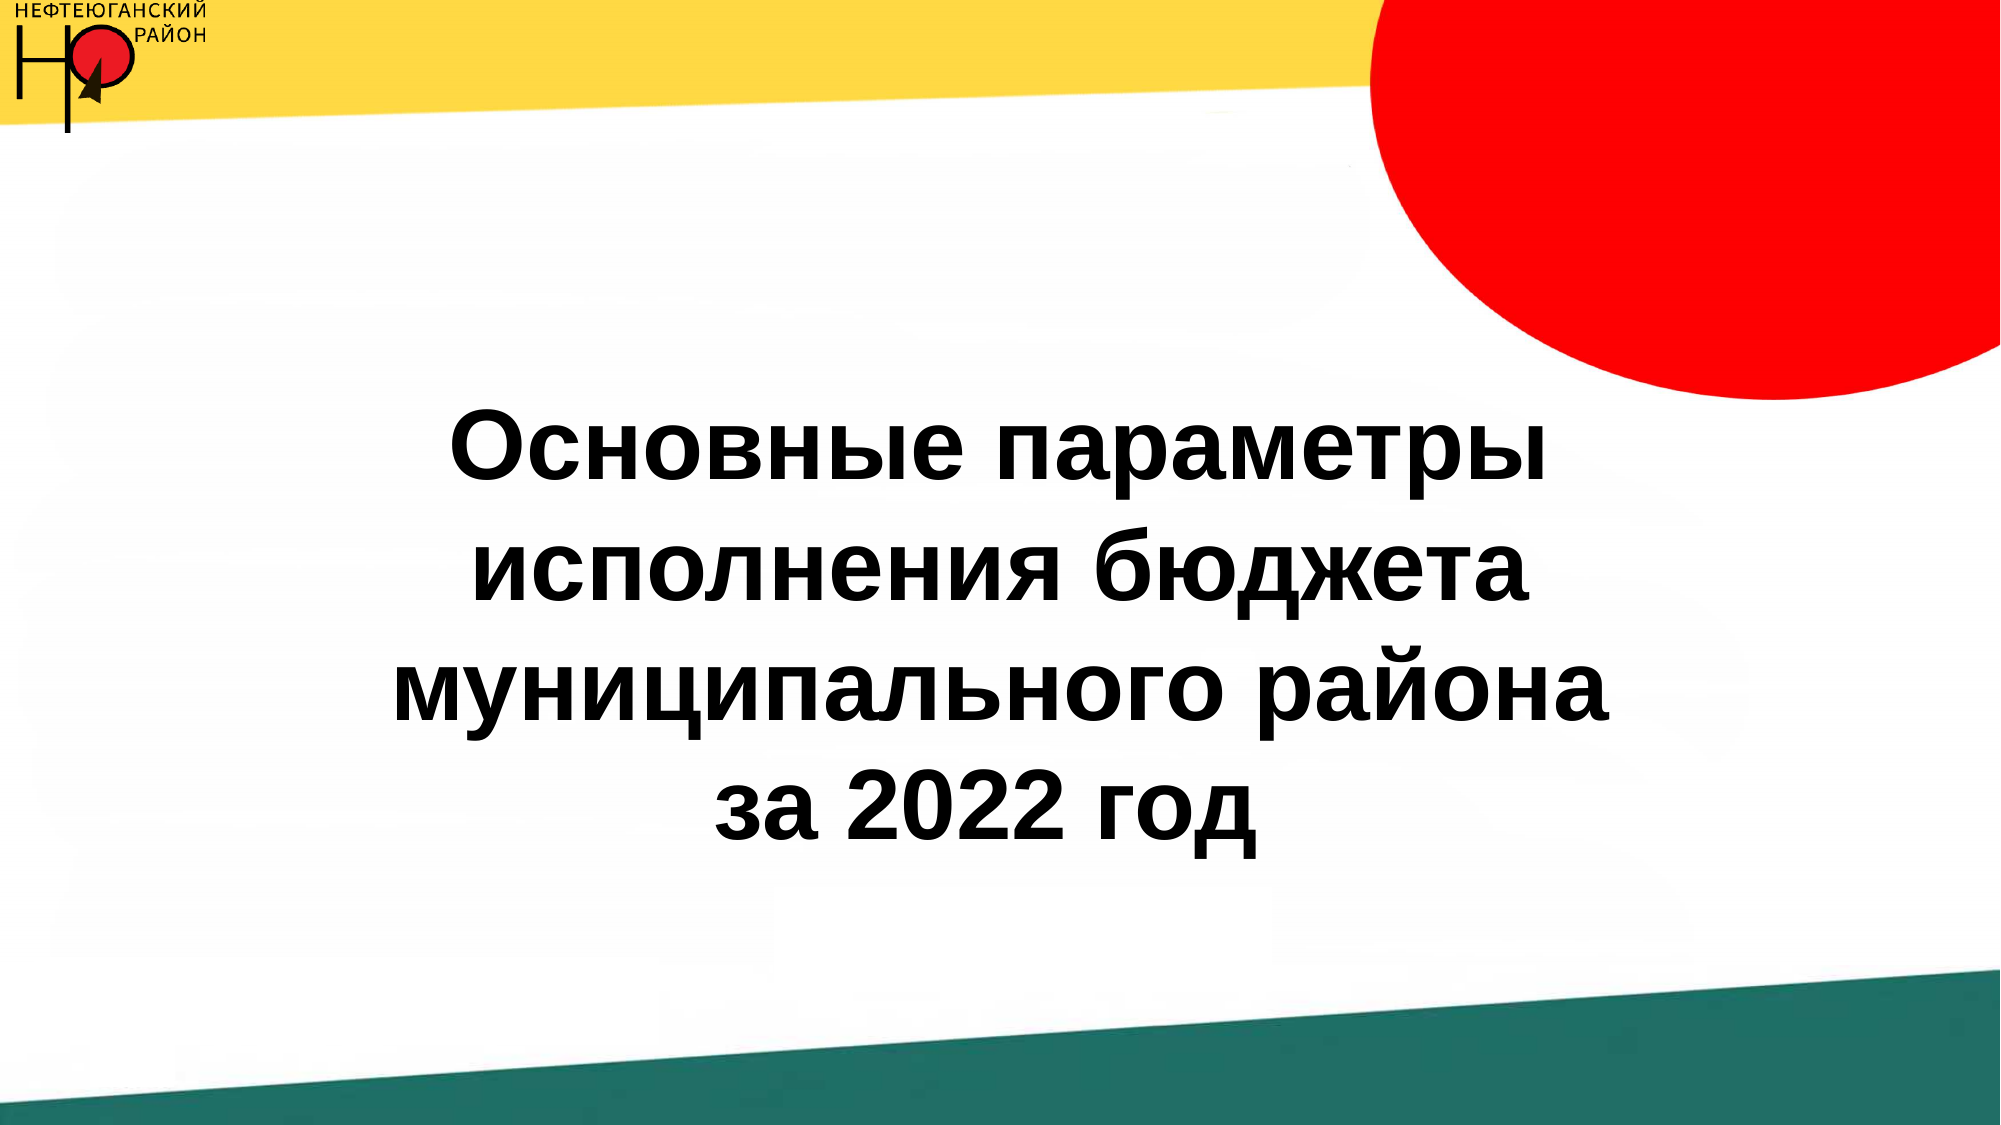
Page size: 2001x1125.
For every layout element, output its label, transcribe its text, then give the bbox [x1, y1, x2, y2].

text_box Основные параметры исполнения бюджета муниципального района за 2022 год [328, 372, 1672, 868]
picture [0, 0, 2001, 1125]
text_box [0, 886, 2000, 1125]
